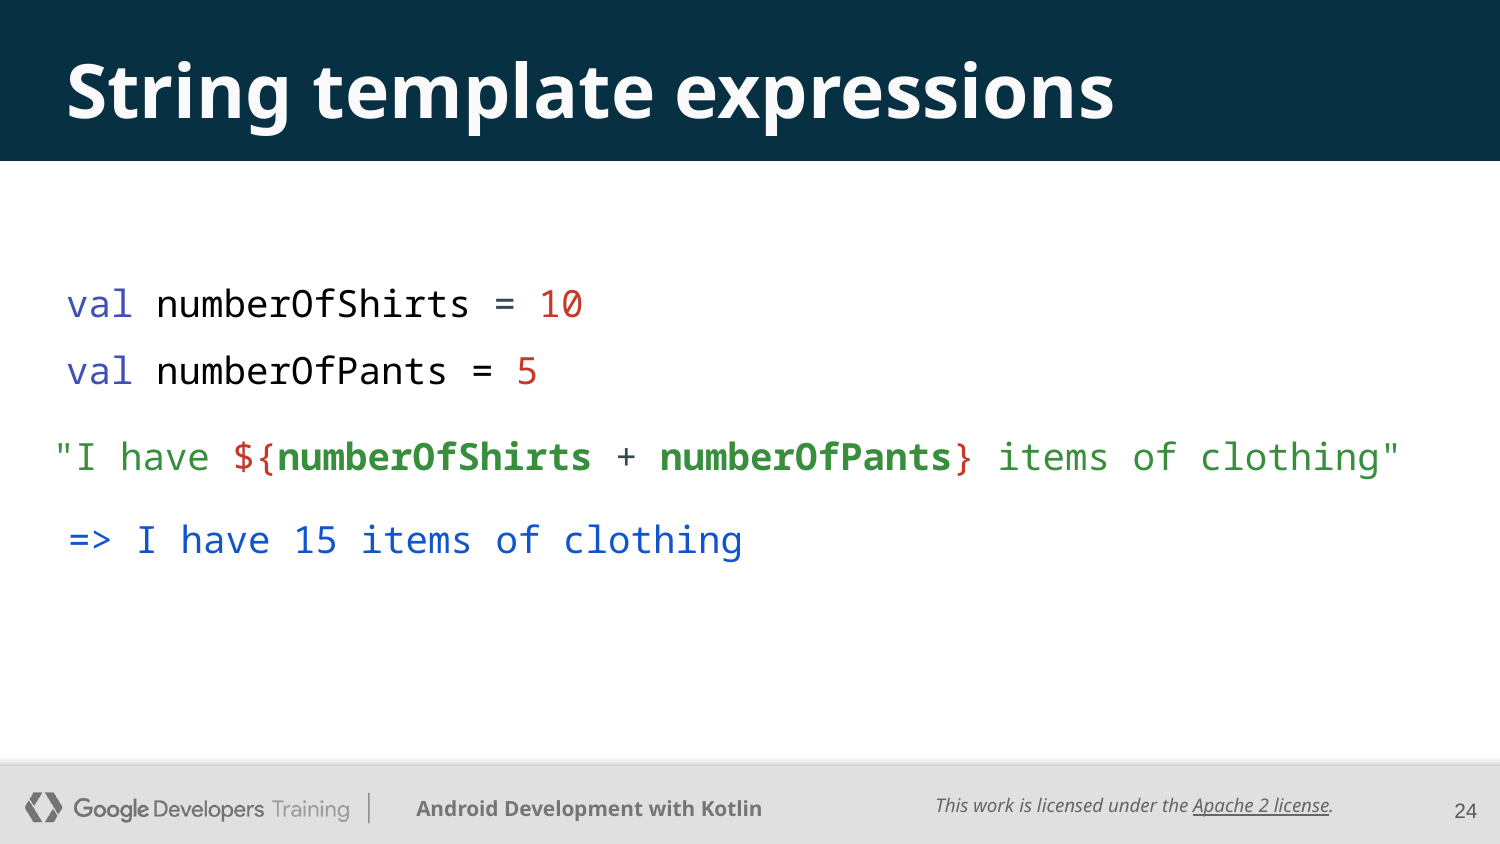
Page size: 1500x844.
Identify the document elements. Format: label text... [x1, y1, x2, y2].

list val numberOfShirts = 10 val numberOfPants = 5 [51, 242, 1443, 395]
title String template expressions [51, 28, 1449, 122]
slide_number ‹#› [1402, 777, 1493, 842]
text_box "I have ${numberOfShirts + numberOfPants} items of clothing" [37, 395, 1500, 490]
picture [0, 161, 1500, 844]
text_box => I have 15 items of clothing [53, 490, 1386, 595]
